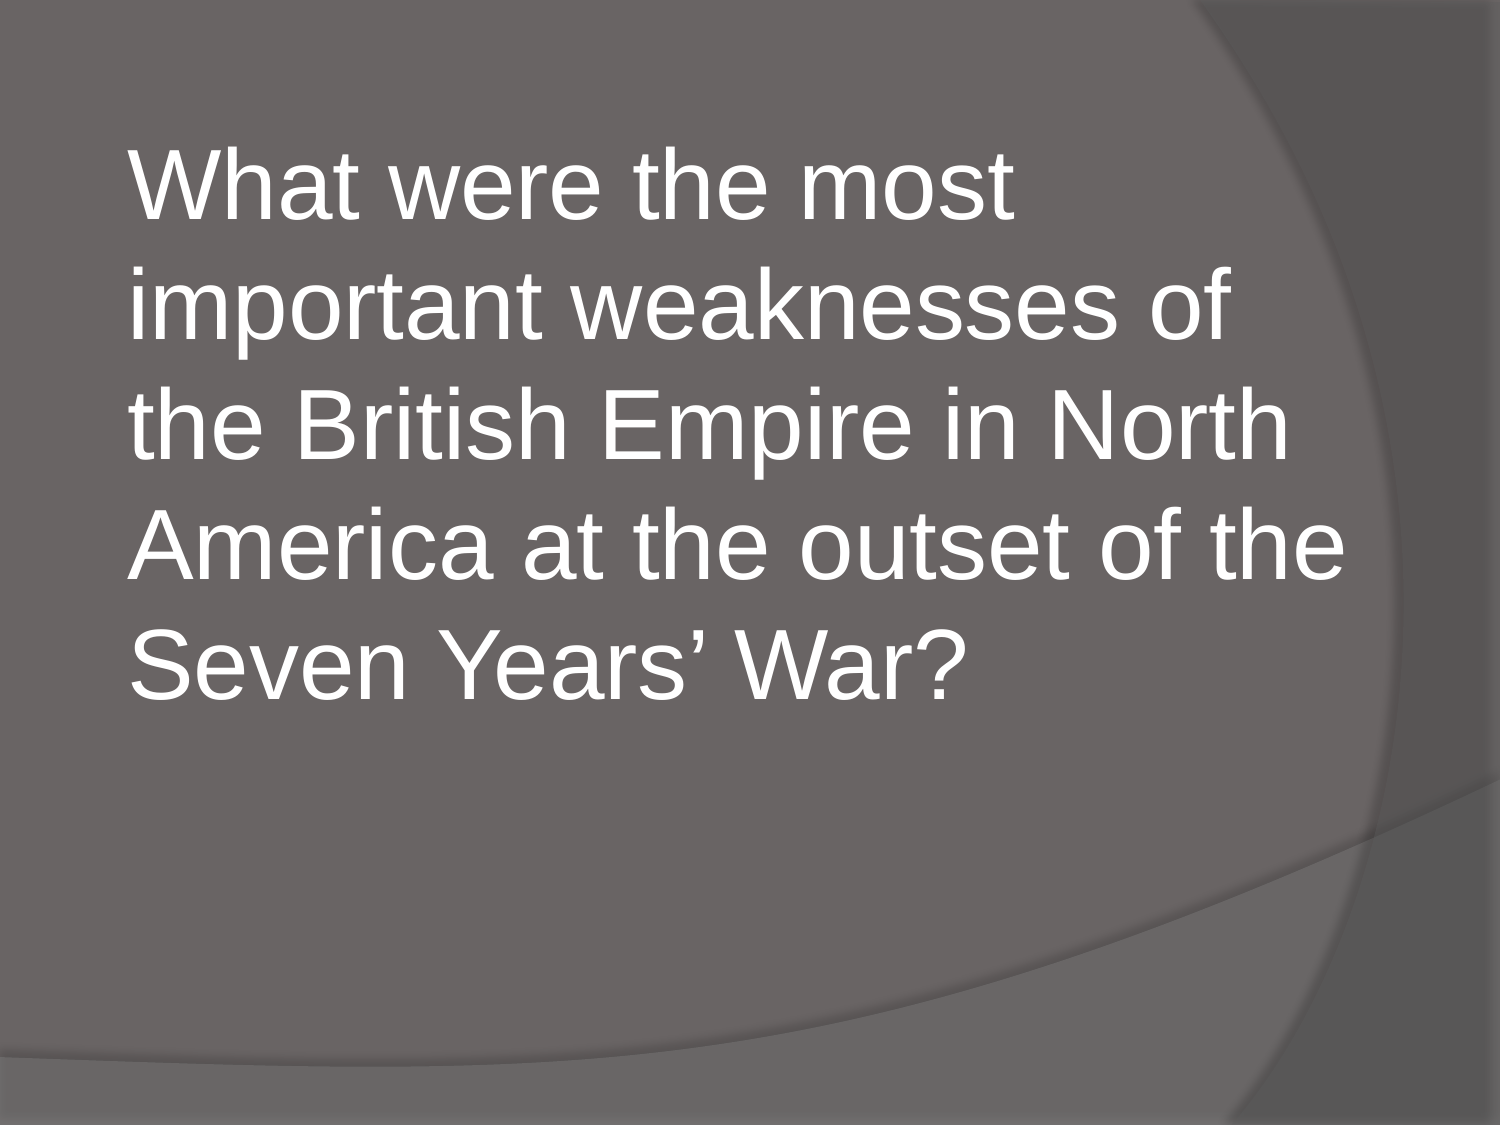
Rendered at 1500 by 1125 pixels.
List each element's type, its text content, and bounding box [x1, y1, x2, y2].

text_box What were the most important weaknesses of the British Empire in North America at the outset of the Seven Years’ War? [112, 112, 1388, 772]
